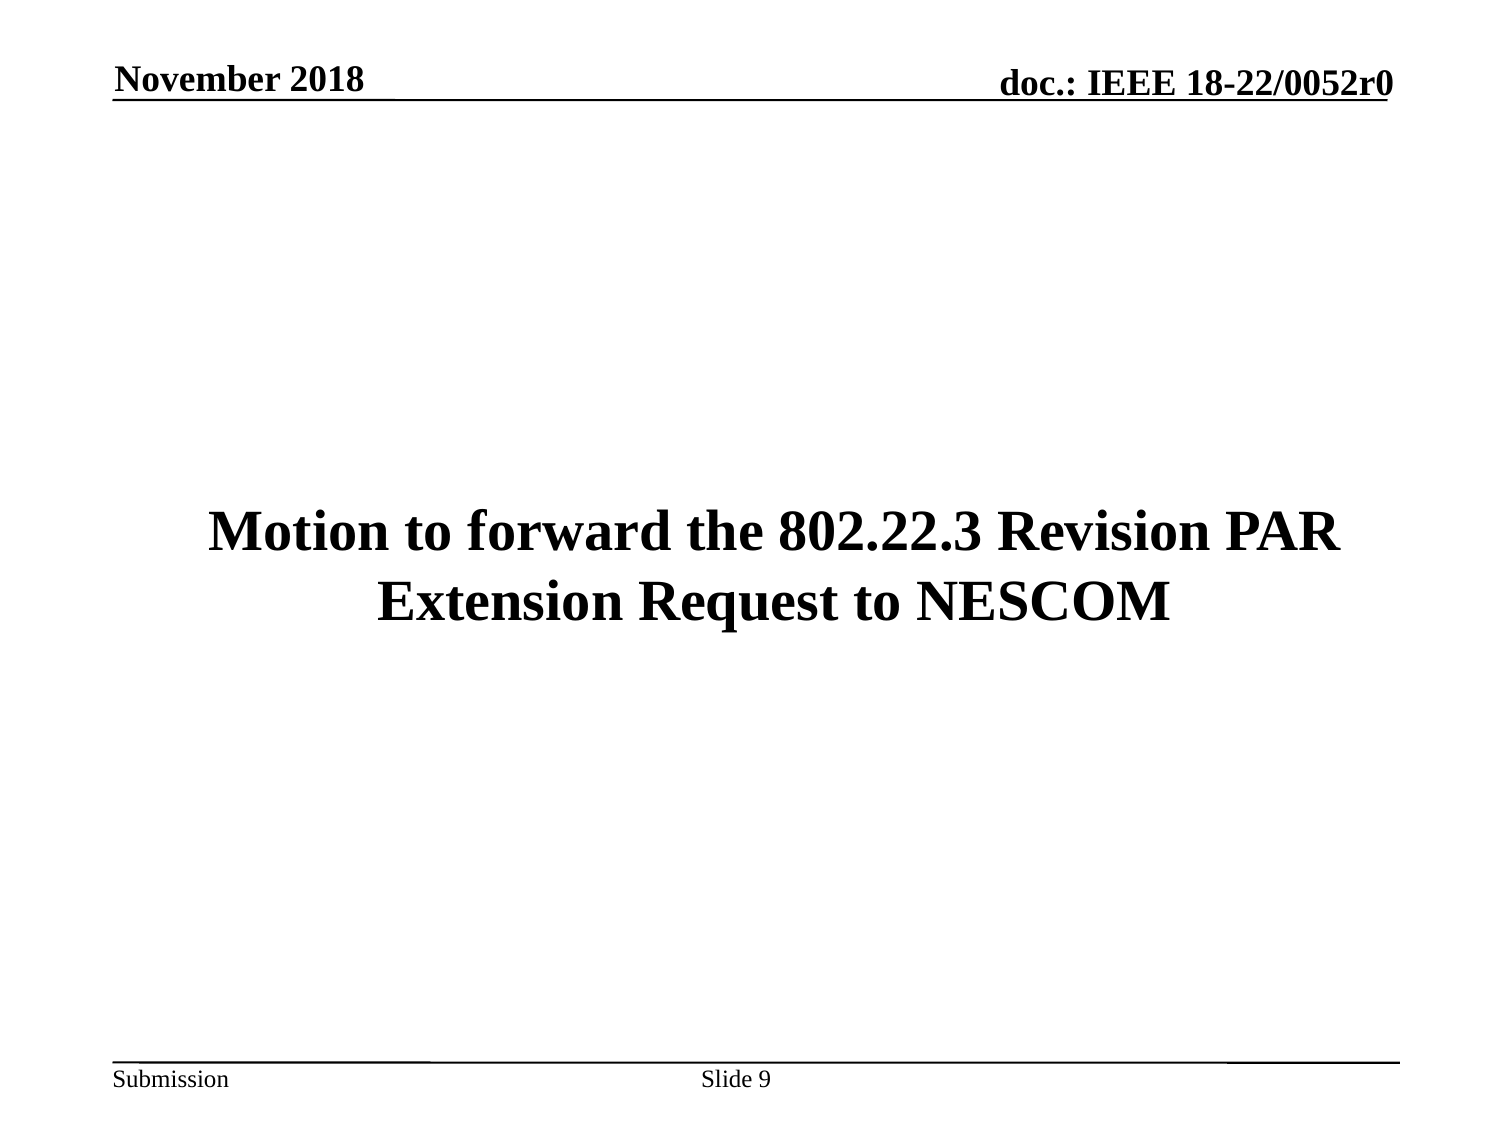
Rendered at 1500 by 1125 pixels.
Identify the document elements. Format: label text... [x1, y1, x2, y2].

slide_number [114, 54, 423, 100]
slide_number Slide 9 [672, 1061, 800, 1123]
title Motion to forward the 802.22.3 Revision PAR Extension Request to NESCOM [137, 506, 1413, 619]
